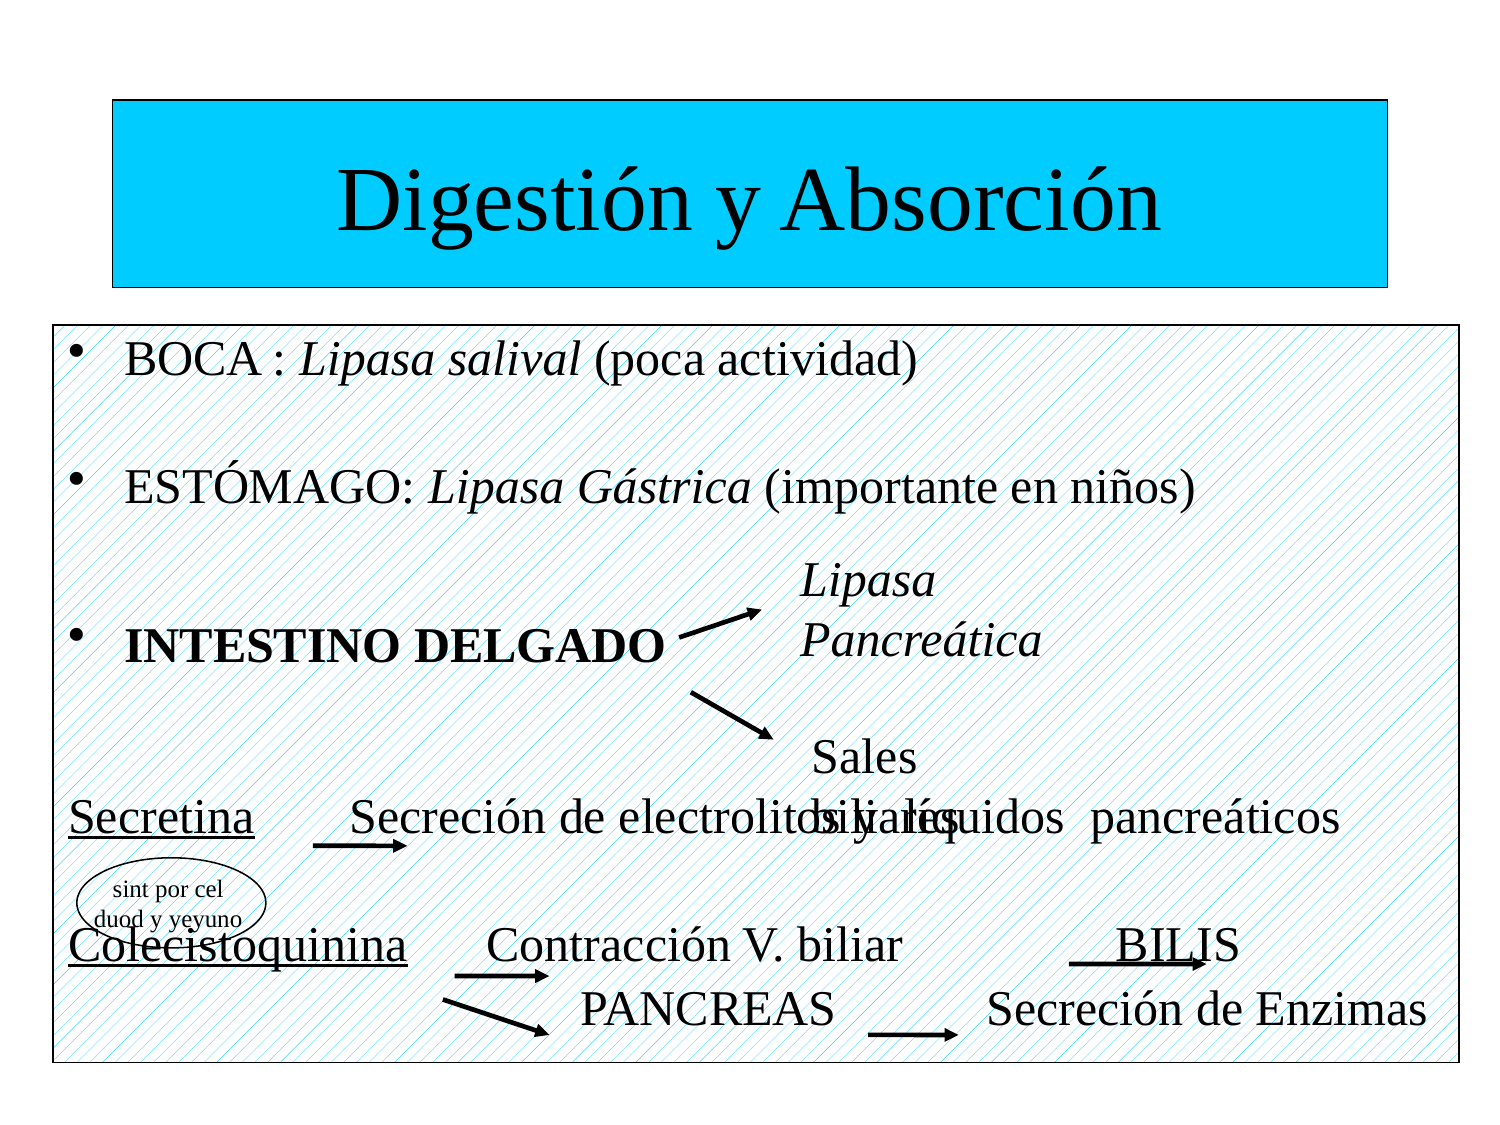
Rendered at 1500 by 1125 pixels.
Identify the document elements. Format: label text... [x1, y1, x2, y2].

list BOCA : Lipasa salival (poca actividad) ESTÓMAGO: Lipasa Gástrica (importante en niños) INTESTINO DELGADO Secretina Secreción de electrolitos y líquidos pancreáticos Colecistoquinina Contracción V. biliar BILIS PANCREAS Secreción de Enzimas [52, 324, 1460, 1063]
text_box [678, 609, 774, 740]
title Digestión y Absorción [112, 99, 1388, 288]
text_box Lipasa Pancreática [785, 538, 1093, 674]
text_box Sales biliares [797, 716, 1093, 851]
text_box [442, 963, 1207, 1036]
text_box [312, 839, 408, 853]
text_box sint por cel duod y yeyuno [76, 857, 266, 948]
